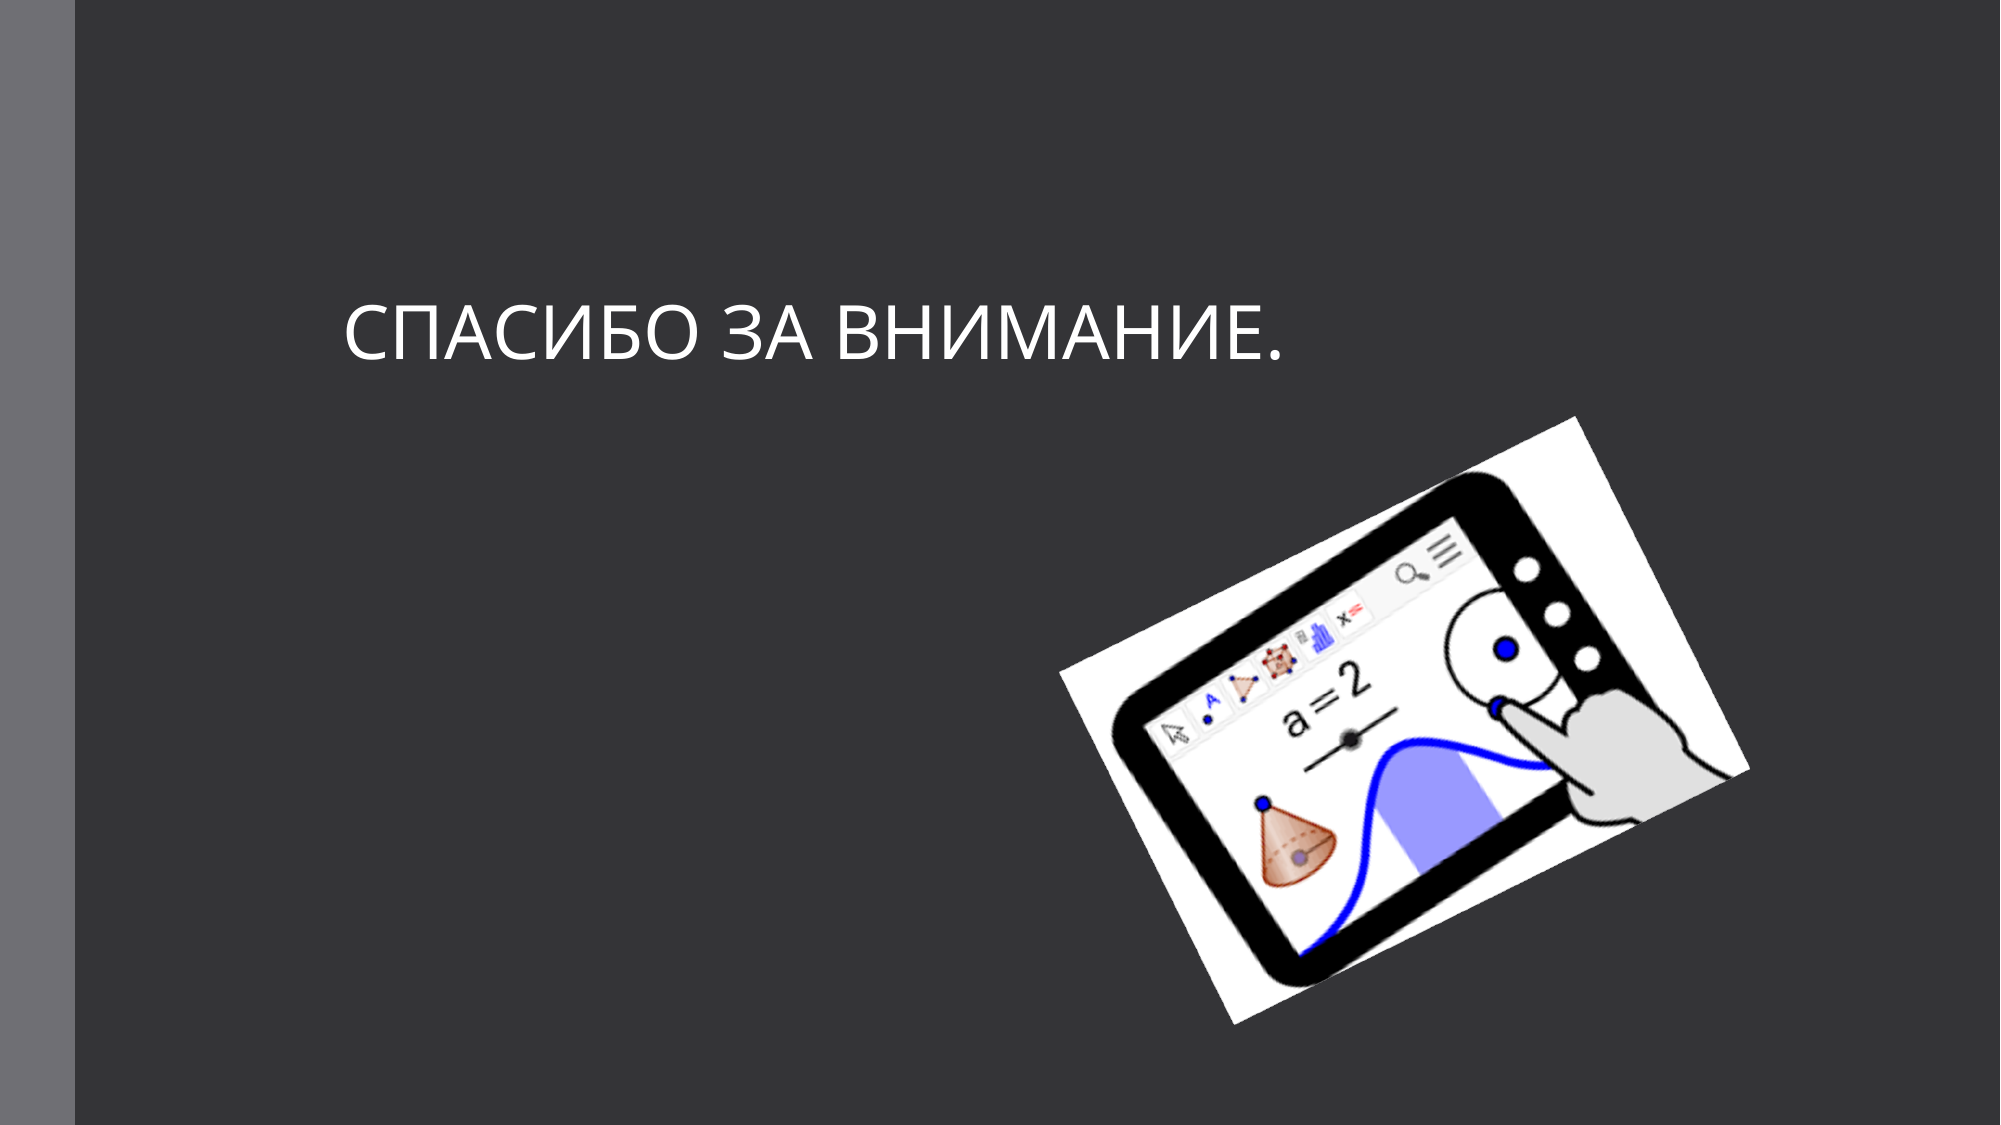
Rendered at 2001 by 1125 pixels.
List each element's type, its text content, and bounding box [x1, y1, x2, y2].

picture [1060, 417, 1749, 1024]
text_box СПАСИБО ЗА ВНИМАНИЕ. [224, 277, 1405, 383]
